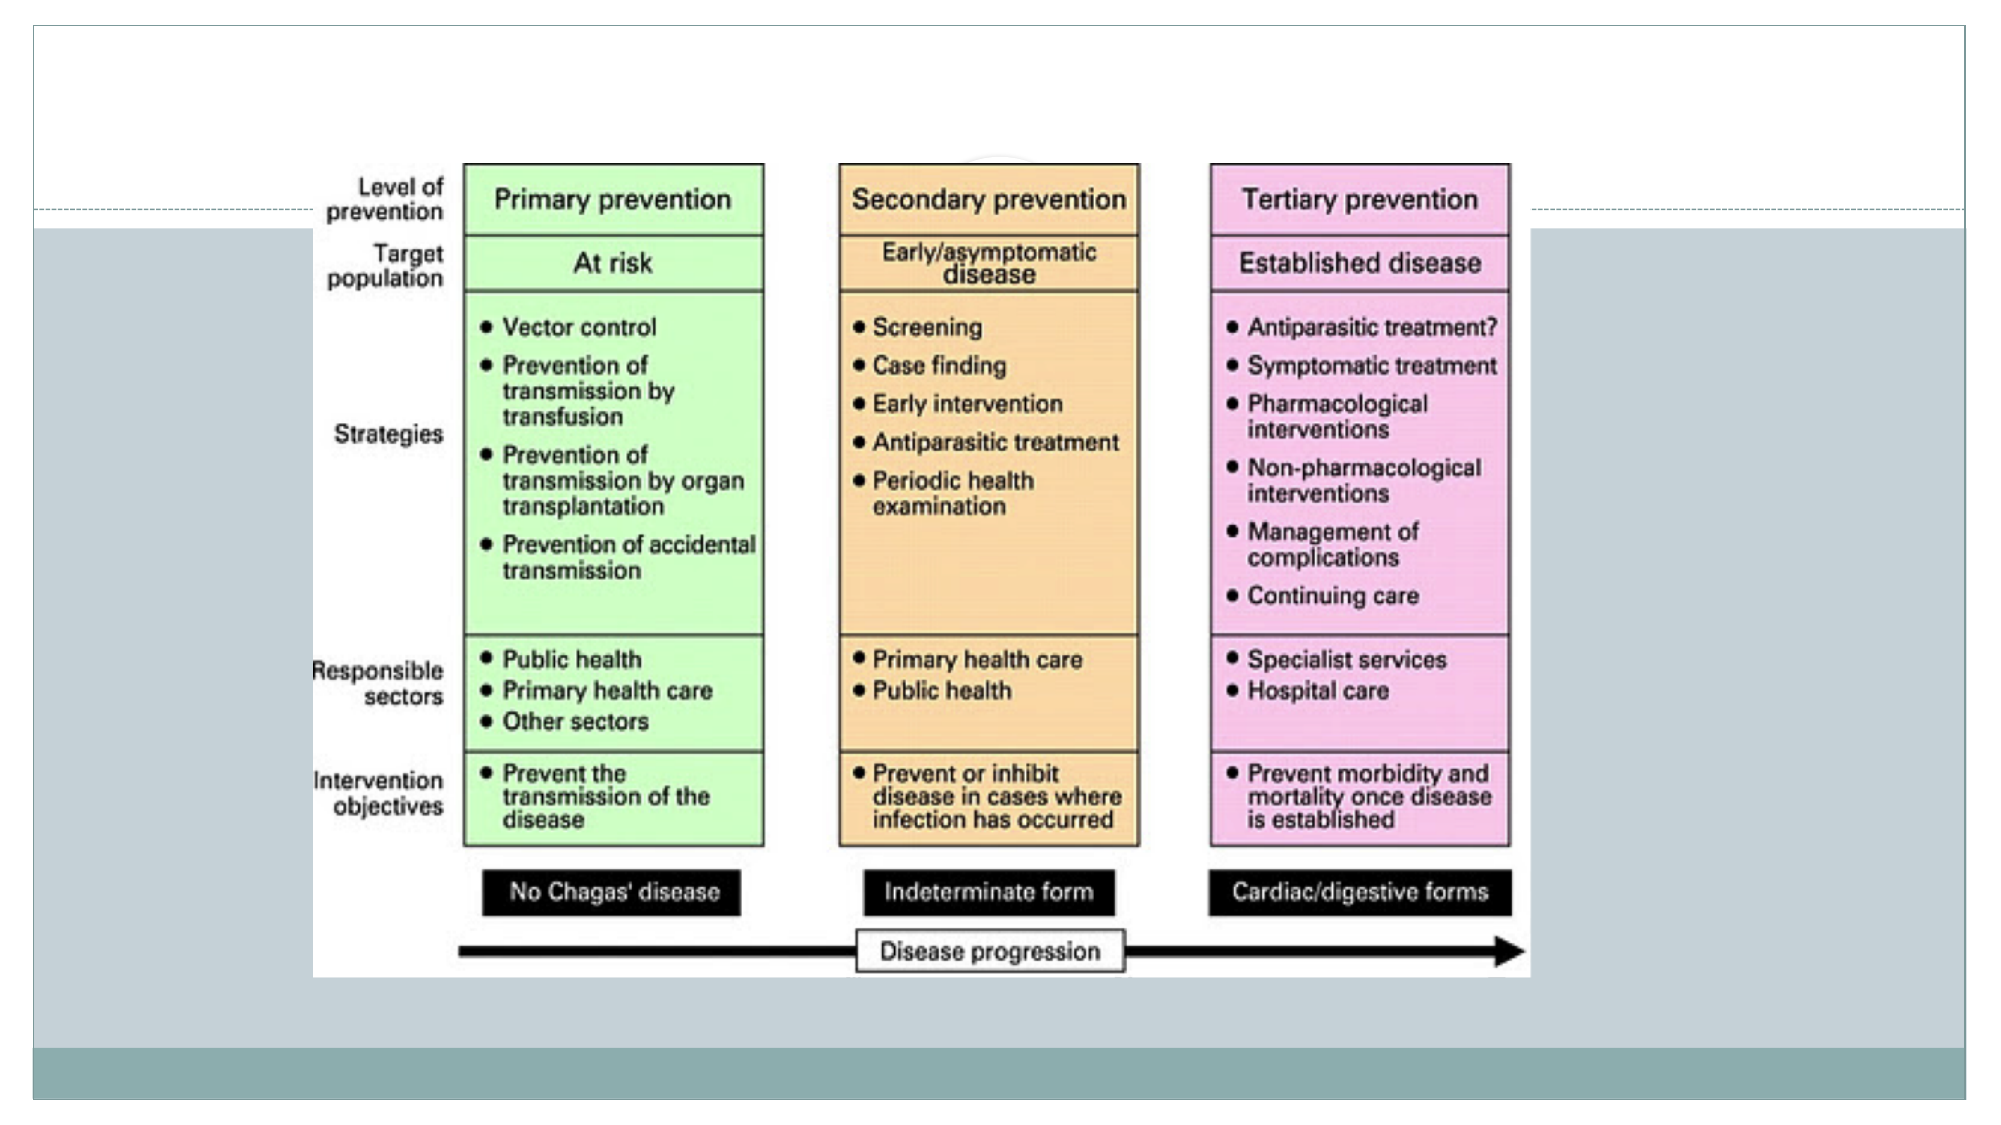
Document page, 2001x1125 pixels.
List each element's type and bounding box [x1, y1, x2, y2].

list [313, 163, 1533, 979]
